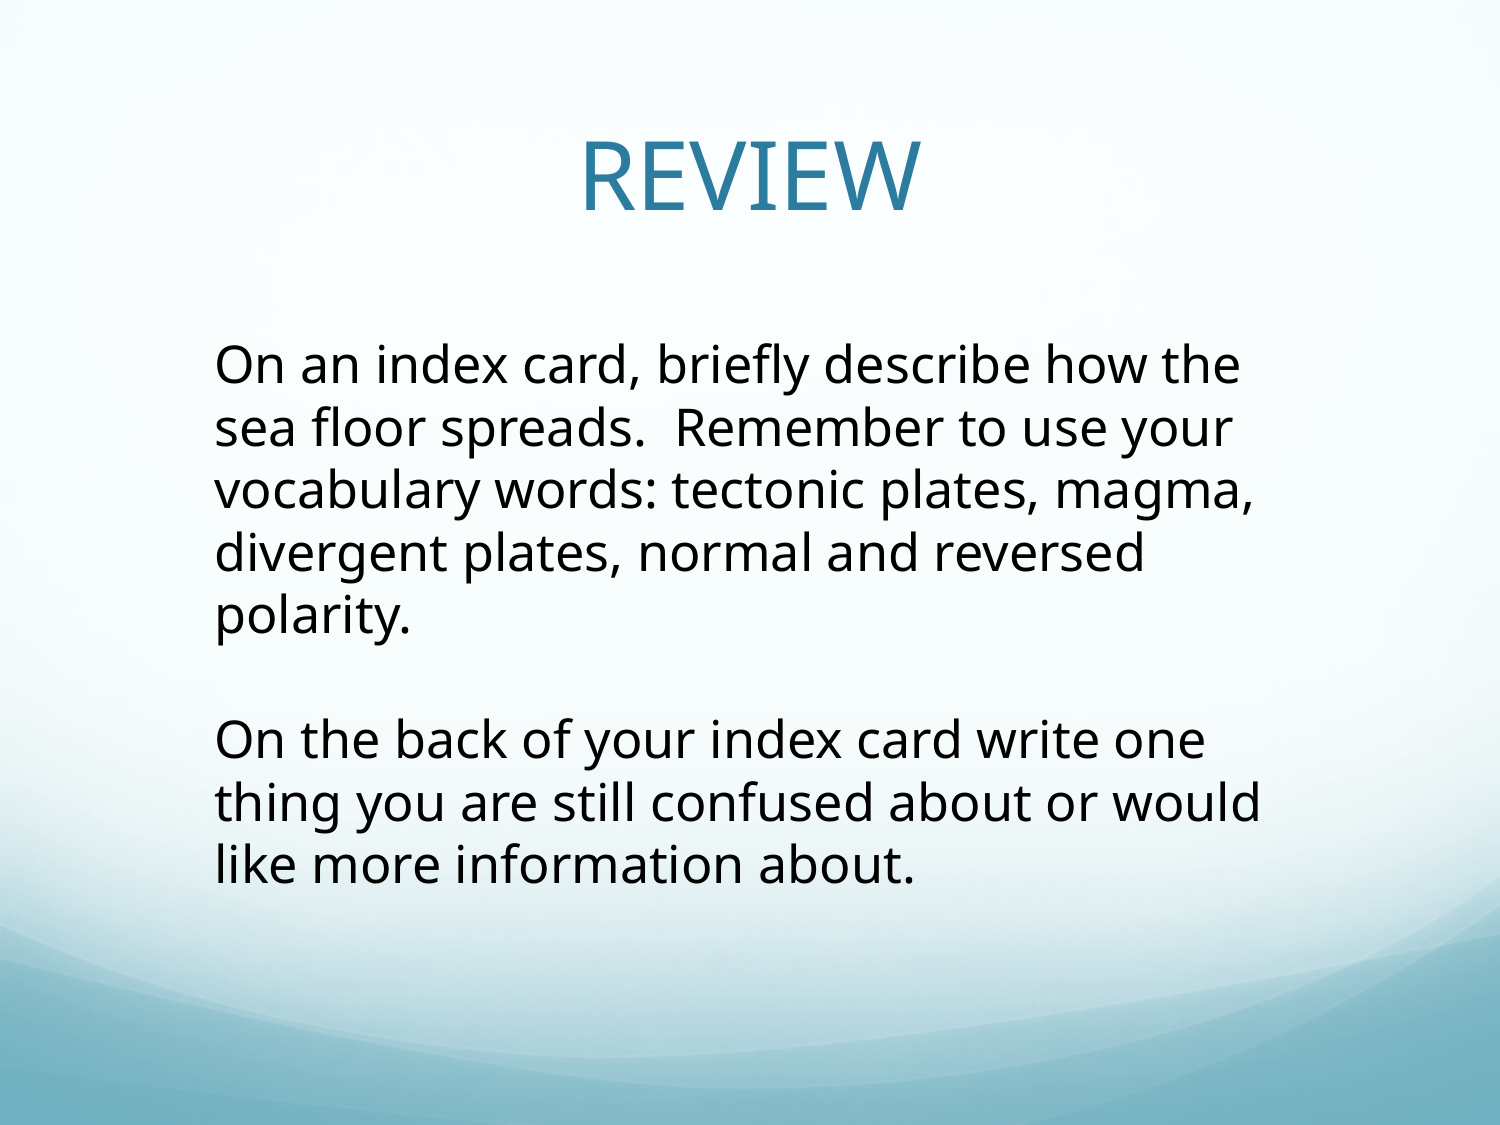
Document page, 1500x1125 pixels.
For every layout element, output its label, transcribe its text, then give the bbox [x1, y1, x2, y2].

text_box On an index card, briefly describe how the sea floor spreads. Remember to use your vocabulary words: tectonic plates, magma, divergent plates, normal and reversed polarity. On the back of your index card write one thing you are still confused about or would like more information about. [199, 324, 1316, 902]
title REVIEW [90, 17, 1410, 237]
